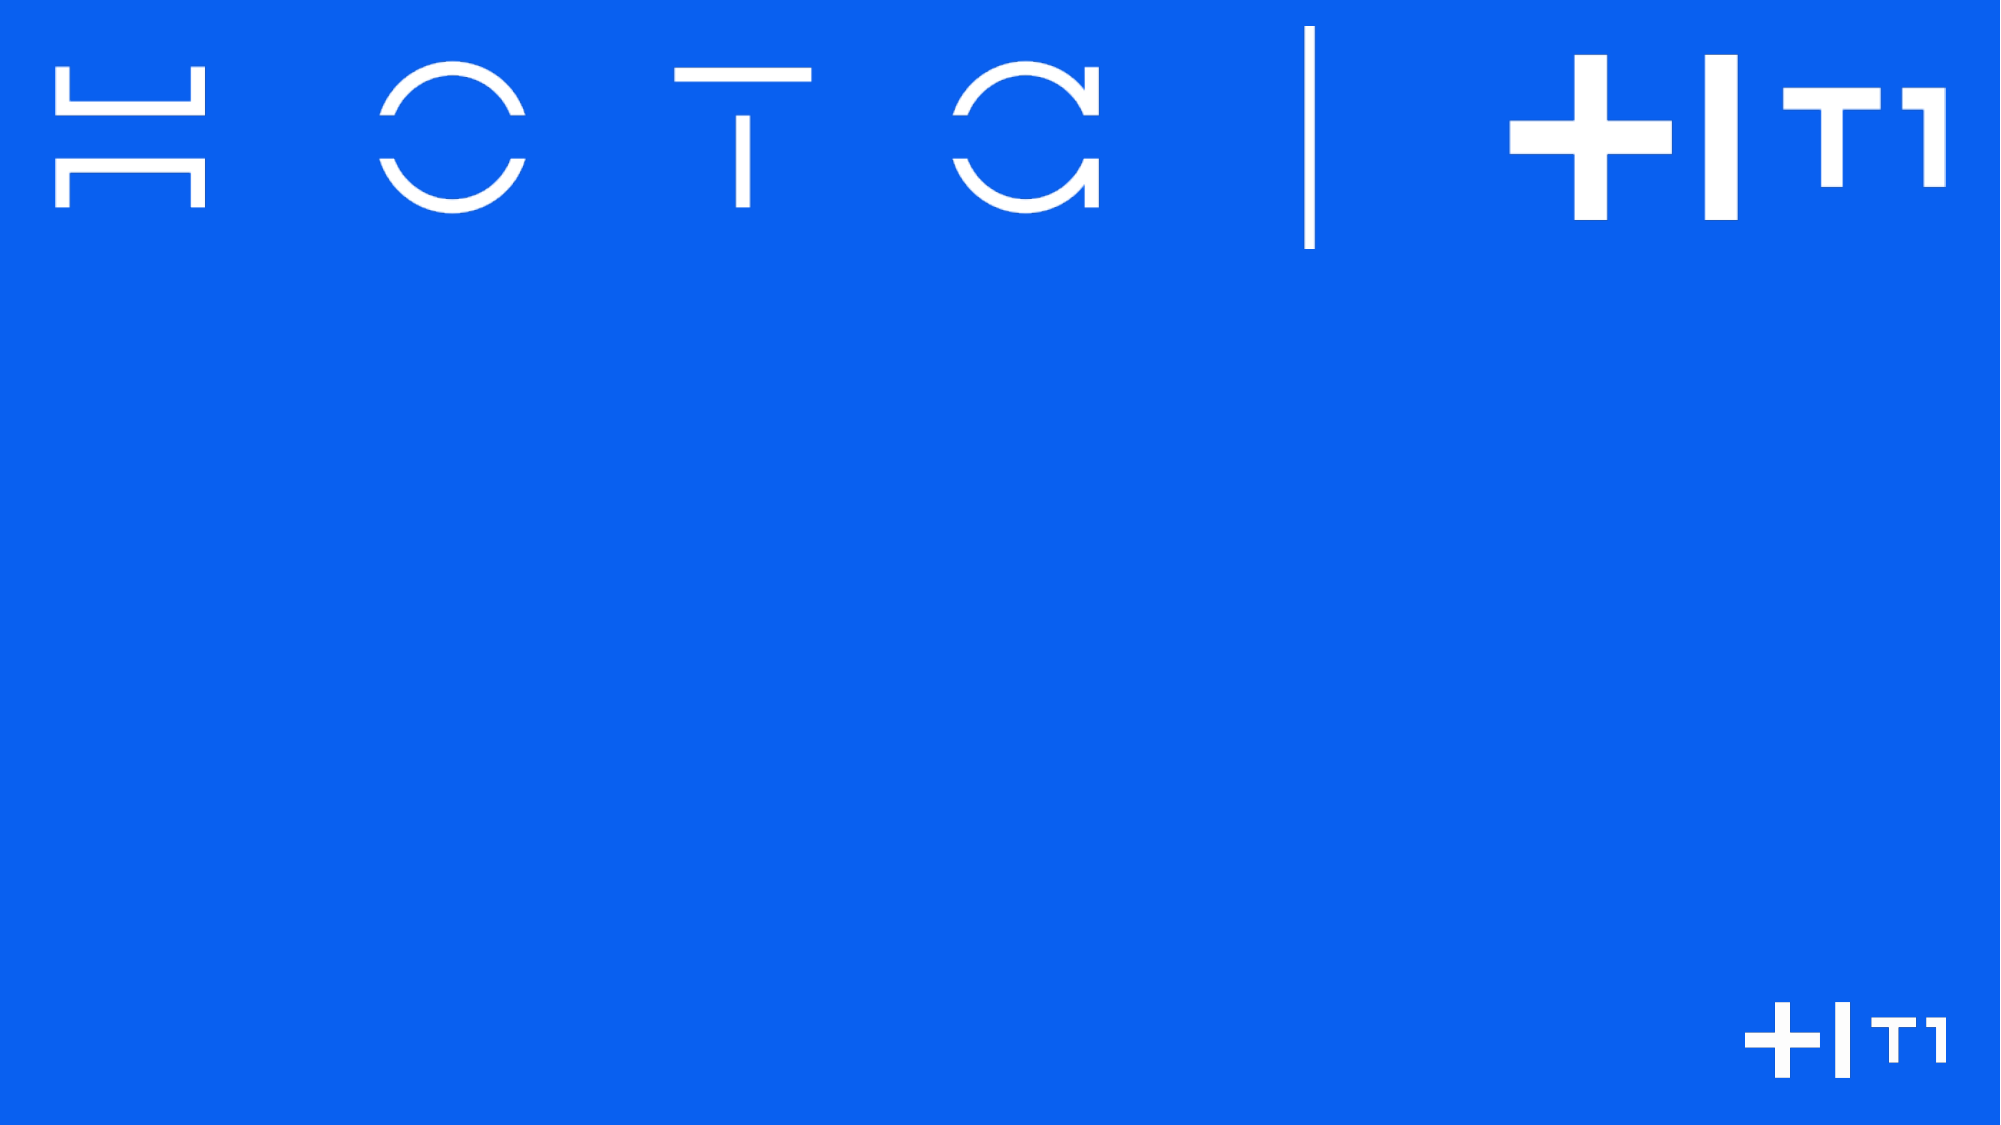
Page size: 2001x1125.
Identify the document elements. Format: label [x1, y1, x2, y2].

picture [55, 26, 1946, 249]
picture [1745, 1002, 1946, 1078]
